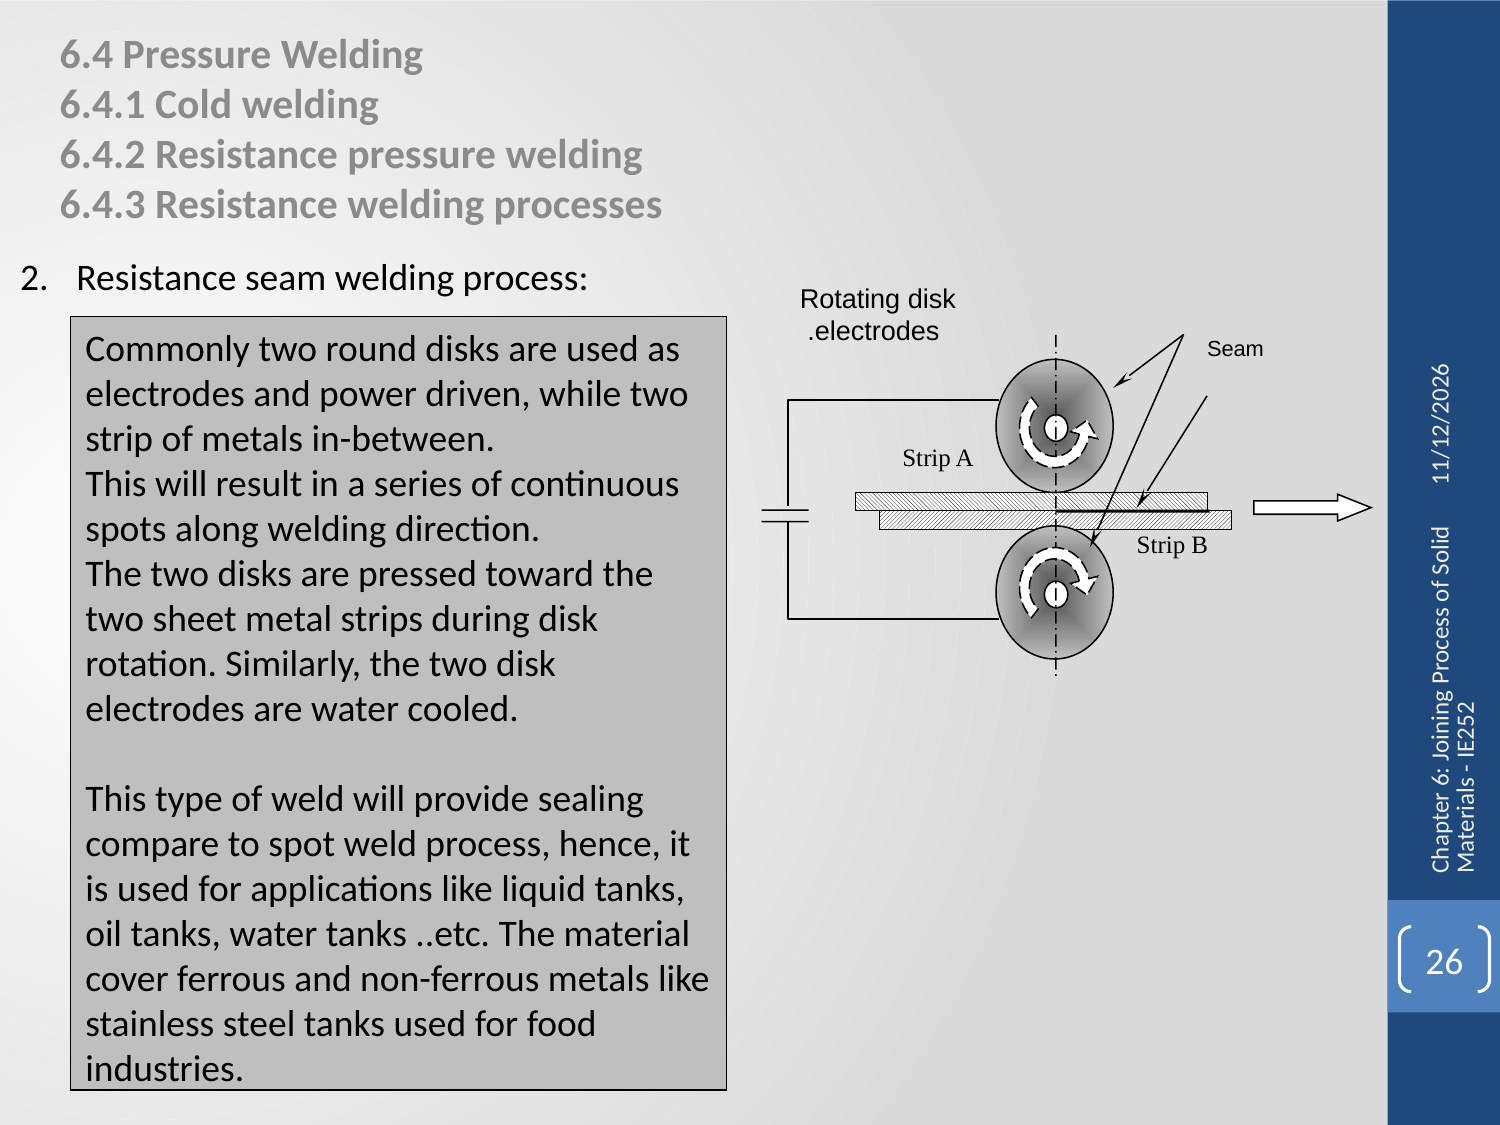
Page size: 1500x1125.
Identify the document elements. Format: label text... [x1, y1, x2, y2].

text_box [761, 280, 1372, 680]
text_box Commonly two round disks are used as electrodes and power driven, while two strip of metals in-between. This will result in a series of continuous spots along welding direction. The two disks are pressed toward the two sheet metal strips during disk rotation. Similarly, the two disk electrodes are water cooled. This type of weld will provide sealing compare to spot weld process, hence, it is used for applications like liquid tanks, oil tanks, water tanks ..etc. The material cover ferrous and non-ferrous metals like stainless steel tanks used for food industries. [70, 316, 727, 1090]
text_box 2. Resistance seam welding process: [5, 246, 717, 306]
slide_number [1408, 100, 1469, 500]
footer Chapter 6: Joining Process of Solid Materials - IE252 [1408, 500, 1469, 889]
text_box 6.4 Pressure Welding 6.4.1 Cold welding 6.4.2 Resistance pressure welding 6.4.3 Resistance welding processes [35, 140, 1311, 235]
slide_number 26 [1397, 925, 1492, 994]
